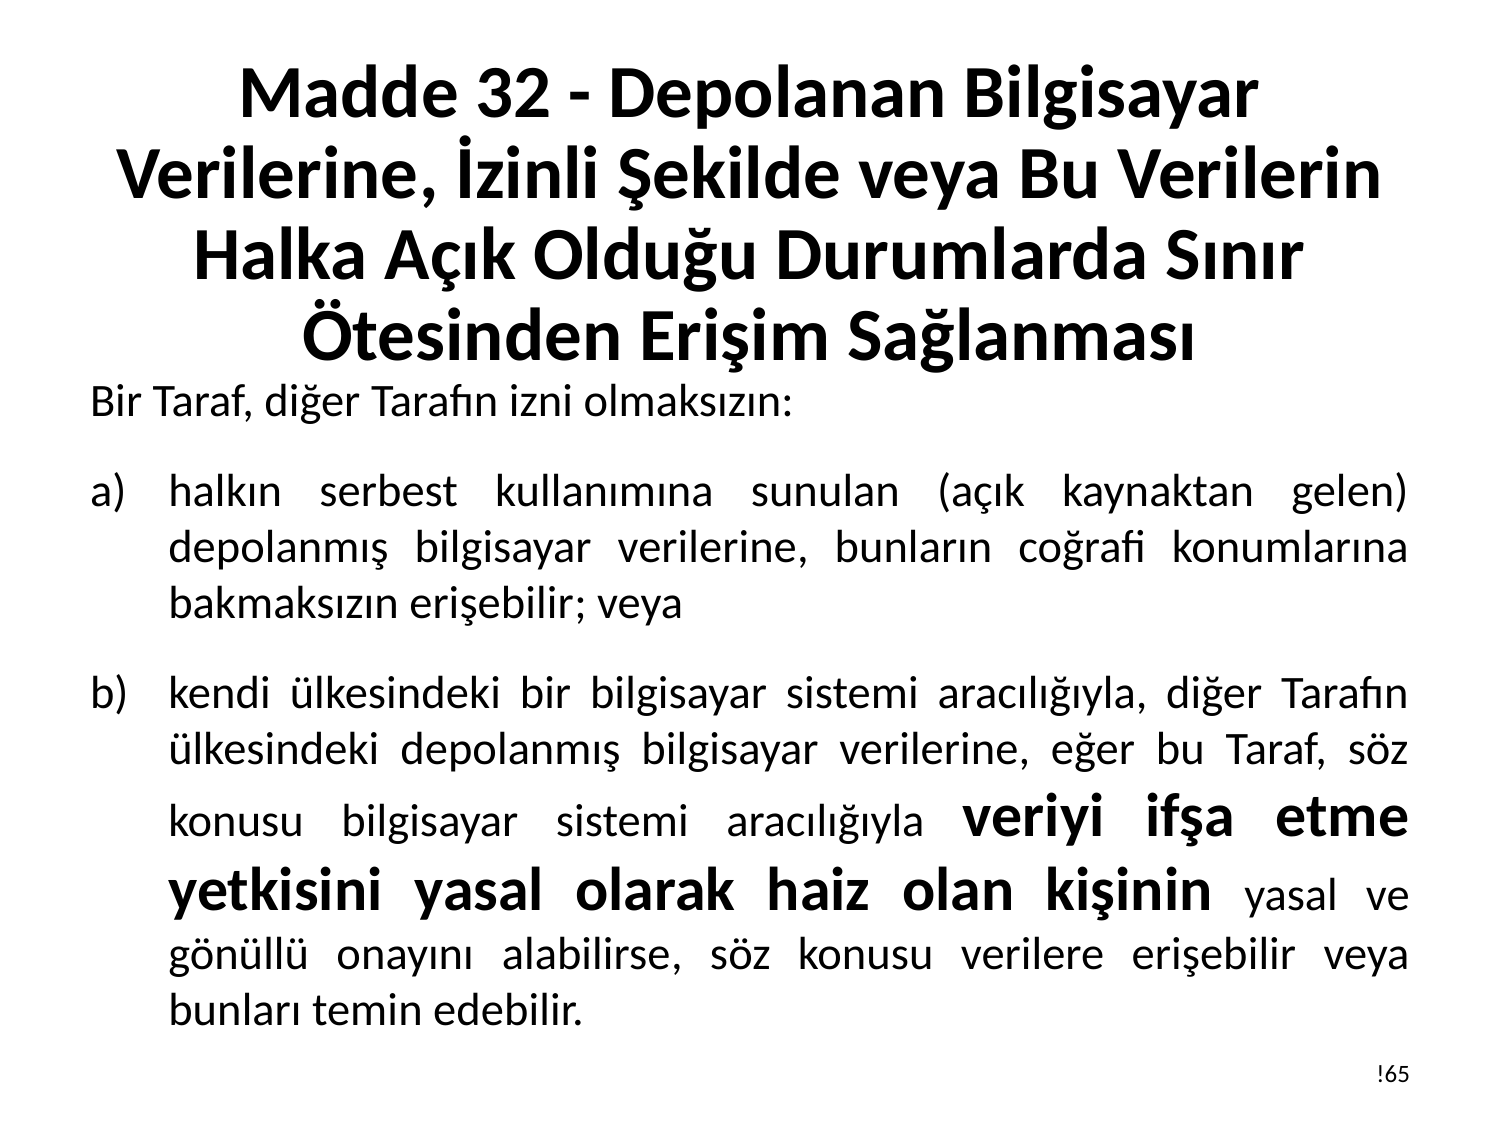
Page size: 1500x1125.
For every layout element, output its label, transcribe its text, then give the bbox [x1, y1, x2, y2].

list Bir Taraf, diğer Tarafın izni olmaksızın: halkın serbest kullanımına sunulan (açık kaynaktan gelen) depolanmış bilgisayar verilerine, bunların coğrafi konumlarına bakmaksızın erişebilir; veya kendi ülkesindeki bir bilgisayar sistemi aracılığıyla, diğer Tarafın ülkesindeki depolanmış bilgisayar verilerine, eğer bu Taraf, söz konusu bilgisayar sistemi aracılığıyla veriyi ifşa etme yetkisini yasal olarak haiz olan kişinin yasal ve gönüllü onayını alabilirse, söz konusu verilere erişebilir veya bunları temin edebilir. [75, 362, 1425, 1045]
slide_number !65 [1074, 1045, 1425, 1103]
title Madde 32 - Depolanan Bilgisayar Verilerine, İzinli Şekilde veya Bu Verilerin Halka Açık Olduğu Durumlarda Sınır Ötesinden Erişim Sağlanması [75, 45, 1425, 266]
